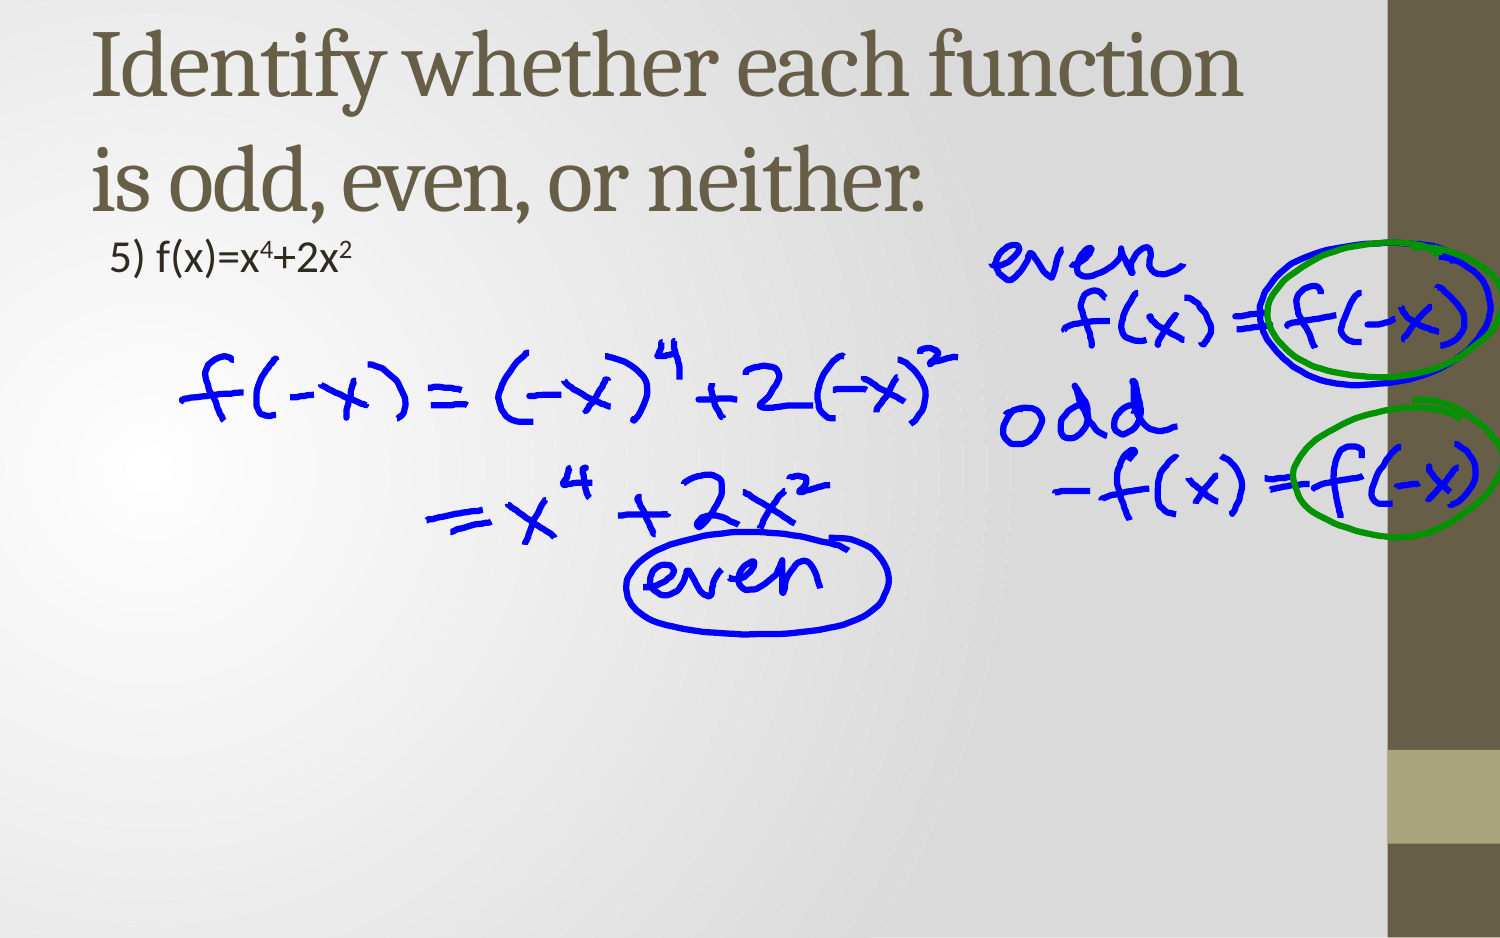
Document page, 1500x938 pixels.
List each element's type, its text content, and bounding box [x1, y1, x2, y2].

text_box [535, 523, 556, 539]
text_box [773, 509, 796, 525]
text_box [744, 364, 814, 409]
text_box [1054, 489, 1091, 494]
text_box [367, 363, 407, 420]
text_box [450, 520, 492, 534]
text_box [832, 387, 868, 392]
text_box [1063, 320, 1110, 332]
text_box [742, 491, 770, 508]
list 5) f(x)=x4+2x2 [75, 218, 1325, 875]
text_box [1100, 487, 1150, 501]
text_box [649, 512, 670, 516]
text_box [1167, 329, 1185, 341]
text_box [426, 508, 483, 522]
text_box [507, 503, 532, 523]
text_box [528, 393, 562, 397]
text_box [523, 499, 547, 545]
text_box [709, 383, 725, 419]
text_box [1148, 315, 1165, 330]
text_box [990, 243, 1064, 282]
text_box [617, 513, 644, 517]
text_box [581, 466, 591, 499]
text_box [595, 398, 611, 408]
text_box [1059, 384, 1108, 440]
text_box [897, 358, 927, 425]
text_box [673, 340, 681, 380]
text_box [1079, 289, 1106, 321]
text_box [1194, 474, 1219, 504]
text_box [563, 380, 594, 401]
text_box [919, 347, 959, 366]
text_box [1086, 324, 1098, 347]
text_box [204, 355, 234, 394]
text_box [1113, 379, 1178, 436]
text_box [1266, 241, 1500, 379]
text_box [1236, 325, 1261, 331]
text_box [319, 384, 349, 400]
text_box [427, 385, 462, 392]
text_box [788, 474, 831, 494]
text_box [1156, 455, 1179, 516]
text_box [352, 398, 367, 407]
text_box [875, 376, 898, 413]
text_box [889, 393, 905, 403]
text_box [255, 357, 278, 417]
text_box [1187, 478, 1203, 492]
text_box [758, 490, 786, 529]
text_box [816, 354, 845, 420]
text_box [717, 397, 738, 401]
text_box [497, 351, 534, 423]
text_box [1184, 296, 1213, 346]
title Identify whether each function is odd, even, or neither. [75, 37, 1325, 194]
text_box [1220, 455, 1244, 515]
text_box [1264, 475, 1292, 481]
text_box [605, 355, 649, 422]
text_box [430, 403, 468, 407]
text_box [1291, 398, 1500, 539]
text_box [345, 379, 357, 419]
text_box [290, 393, 315, 399]
text_box [1069, 246, 1185, 278]
text_box [180, 391, 244, 403]
text_box [1270, 484, 1294, 491]
text_box [1002, 406, 1044, 446]
text_box [1258, 243, 1452, 387]
text_box [584, 378, 609, 413]
text_box [656, 341, 674, 358]
text_box [682, 473, 740, 529]
text_box [862, 376, 888, 393]
text_box [212, 396, 229, 422]
text_box [625, 530, 890, 636]
text_box [1120, 291, 1147, 342]
text_box [1119, 494, 1131, 521]
text_box [1157, 314, 1179, 343]
text_box [561, 466, 583, 487]
text_box [1234, 312, 1259, 318]
text_box [636, 495, 656, 536]
text_box [1115, 448, 1136, 492]
text_box [1204, 492, 1219, 503]
text_box [586, 478, 593, 484]
